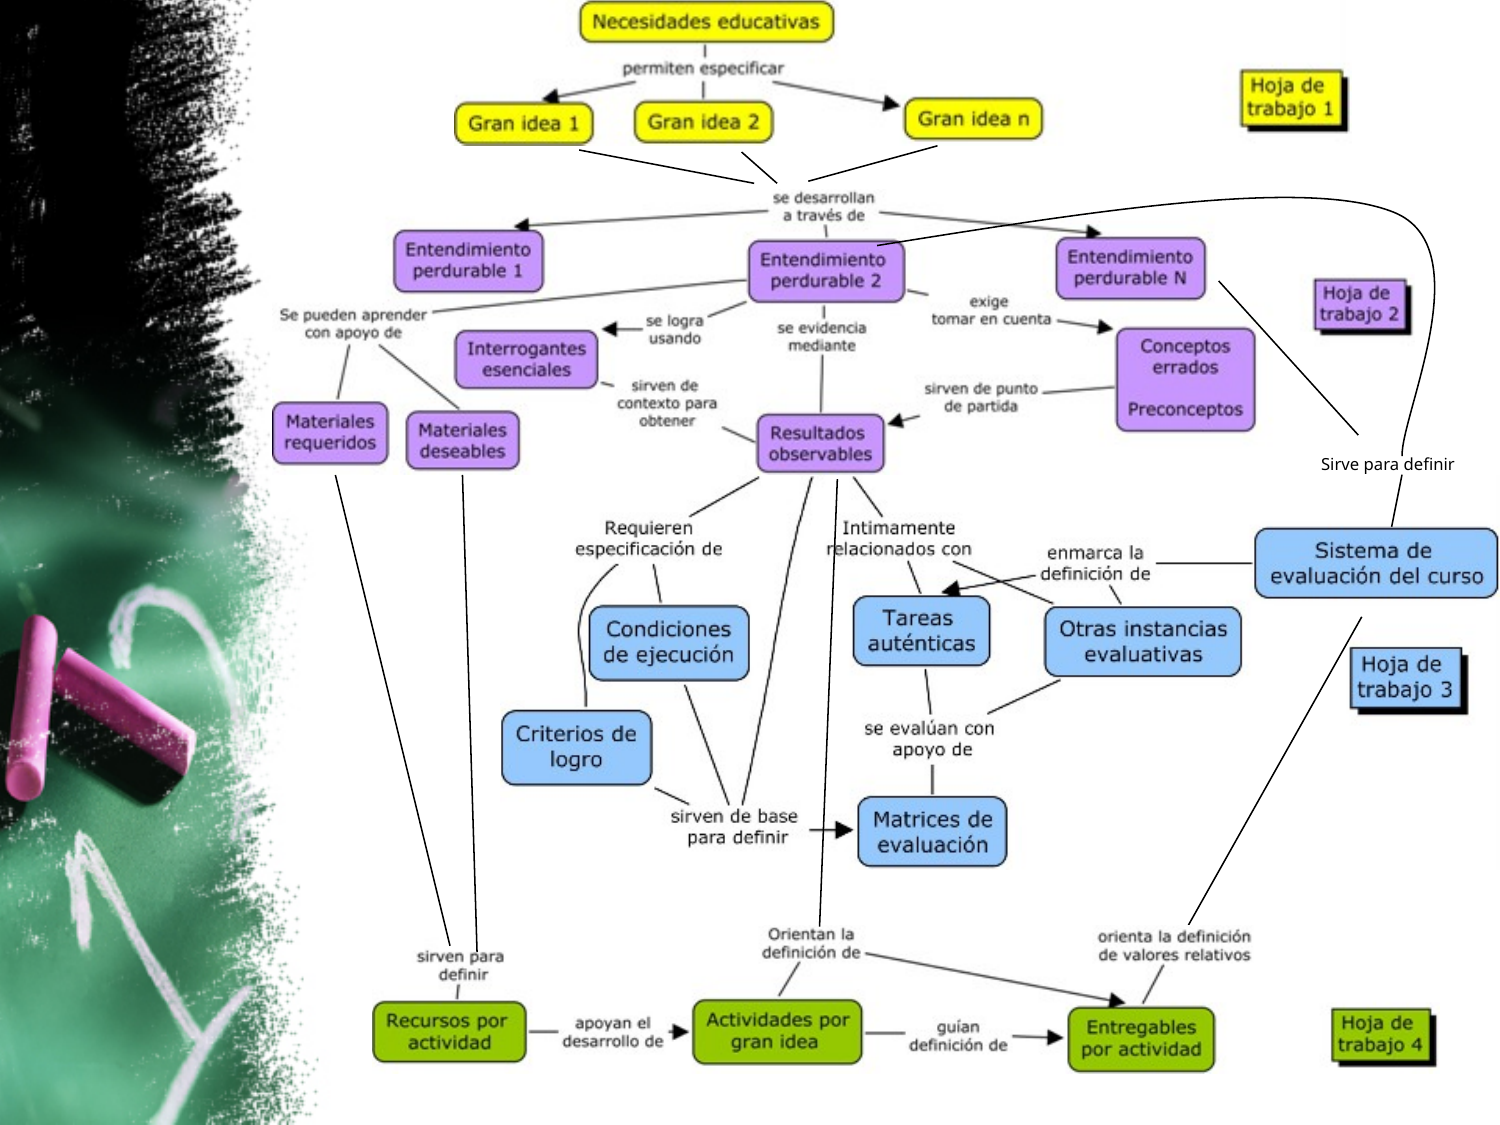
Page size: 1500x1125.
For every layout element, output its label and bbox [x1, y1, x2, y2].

text_box [499, 176, 1500, 870]
text_box [272, 145, 1415, 476]
text_box [335, 474, 1440, 1075]
picture [0, 0, 1500, 1125]
